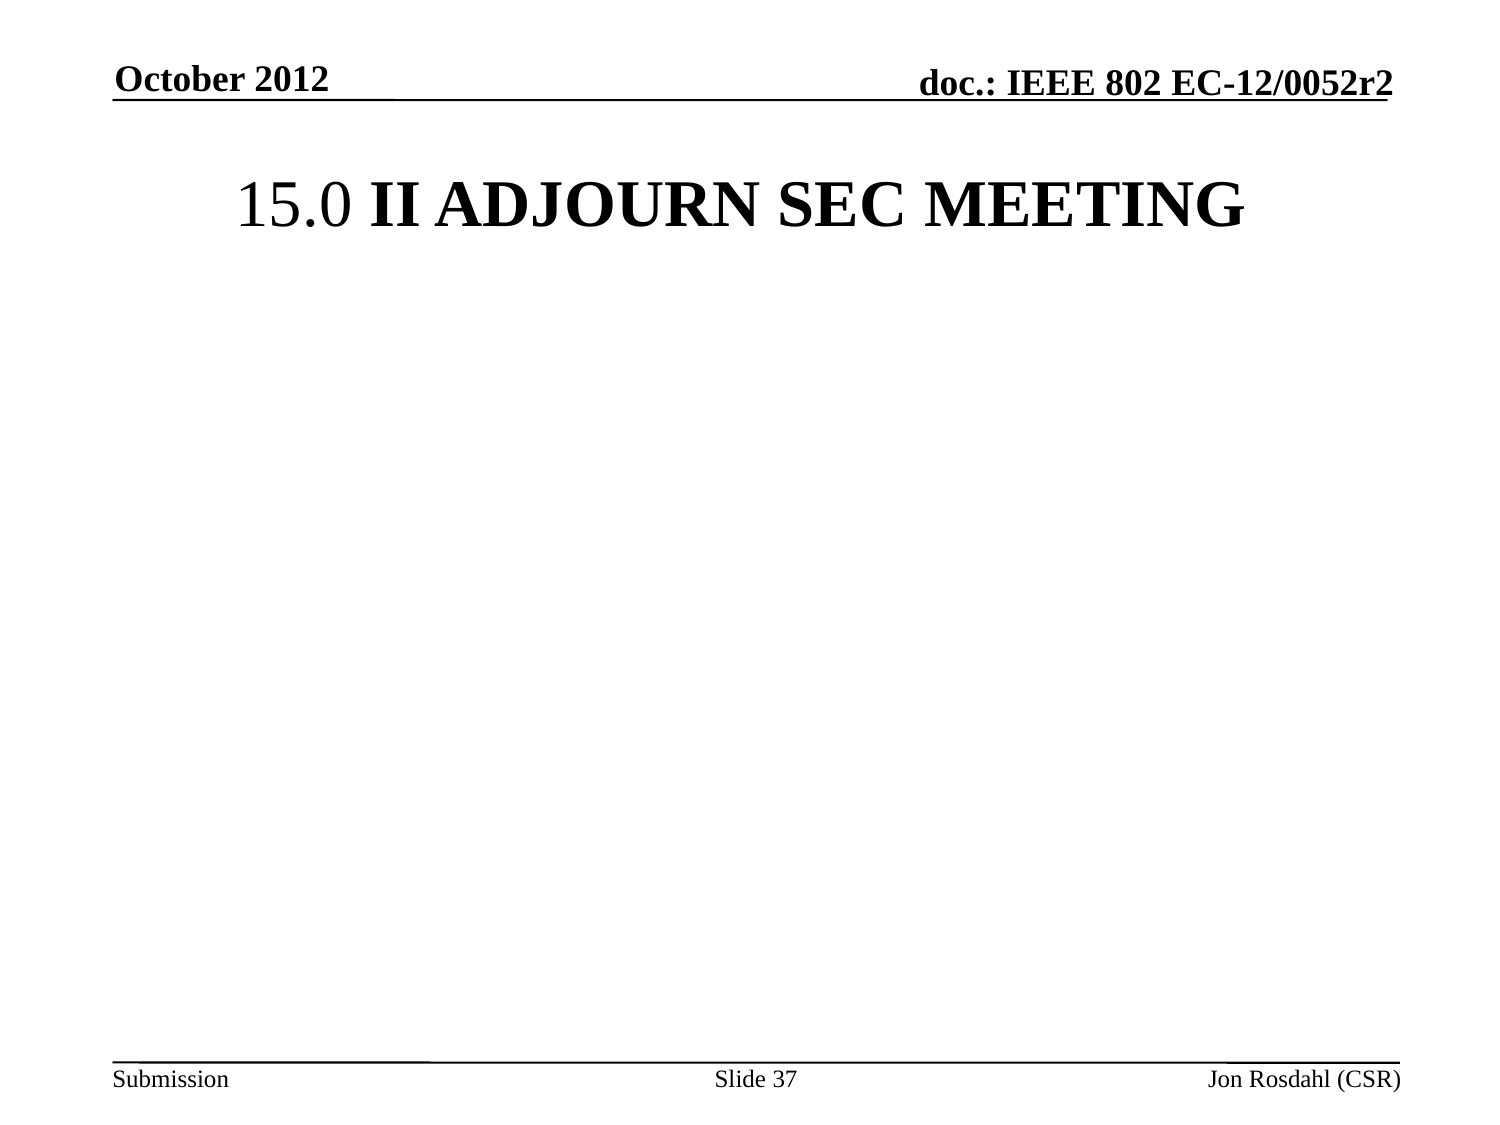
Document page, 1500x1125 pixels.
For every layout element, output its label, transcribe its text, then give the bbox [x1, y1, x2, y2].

footer Jon Rosdahl (CSR) [878, 1061, 1402, 1093]
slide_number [114, 54, 423, 100]
slide_number Slide 37 [712, 1061, 800, 1123]
title 15.0 II ADJOURN SEC MEETING [112, 112, 1388, 288]
